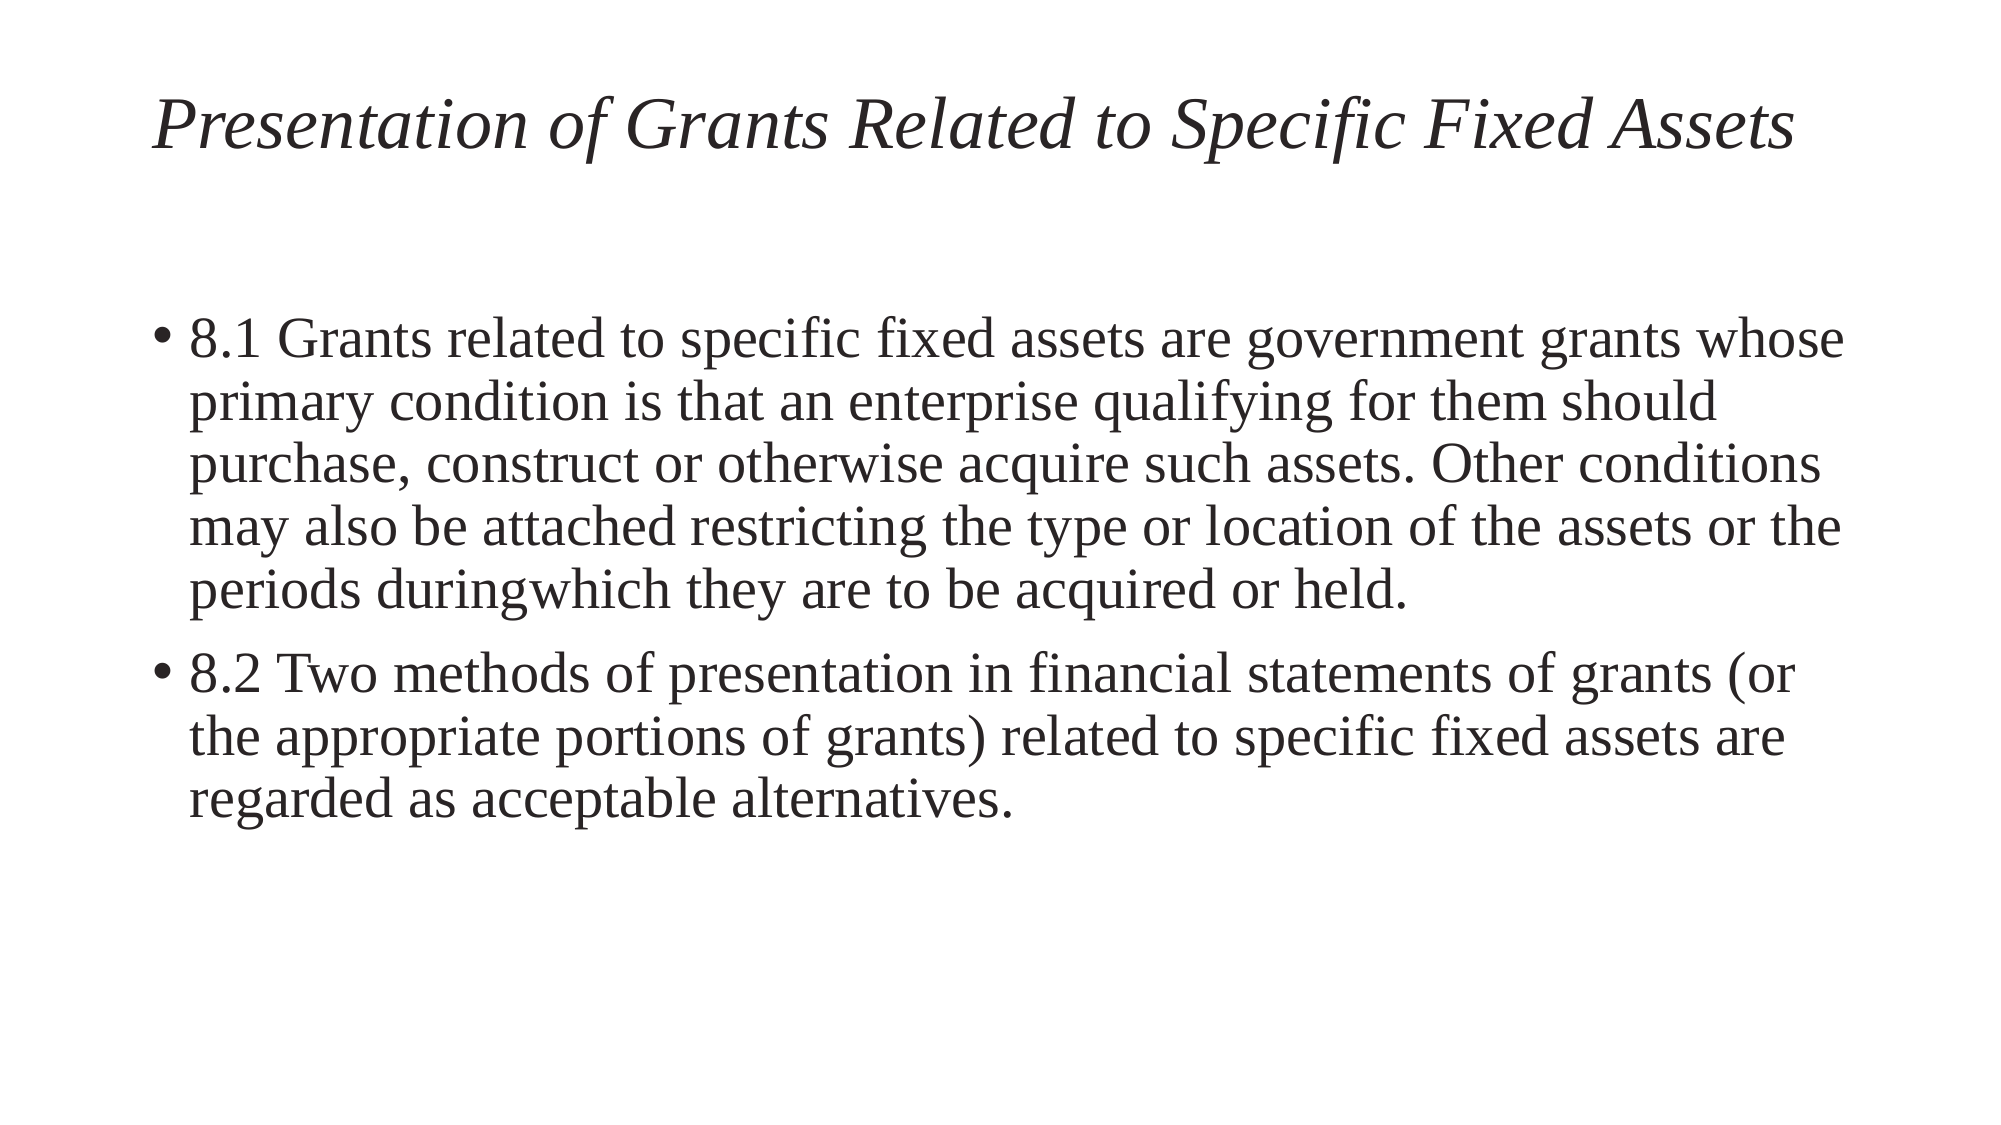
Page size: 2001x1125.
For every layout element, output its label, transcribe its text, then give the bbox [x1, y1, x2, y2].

list 8.1 Grants related to specific fixed assets are government grants whose primary condition is that an enterprise qualifying for them should purchase, construct or otherwise acquire such assets. Other conditions may also be attached restricting the type or location of the assets or the periods duringwhich they are to be acquired or held. 8.2 Two methods of presentation in financial statements of grants (or the appropriate portions of grants) related to specific fixed assets are regarded as acceptable alternatives. [137, 299, 1863, 1014]
title Presentation of Grants Related to Specific Fixed Assets [137, 59, 1863, 278]
